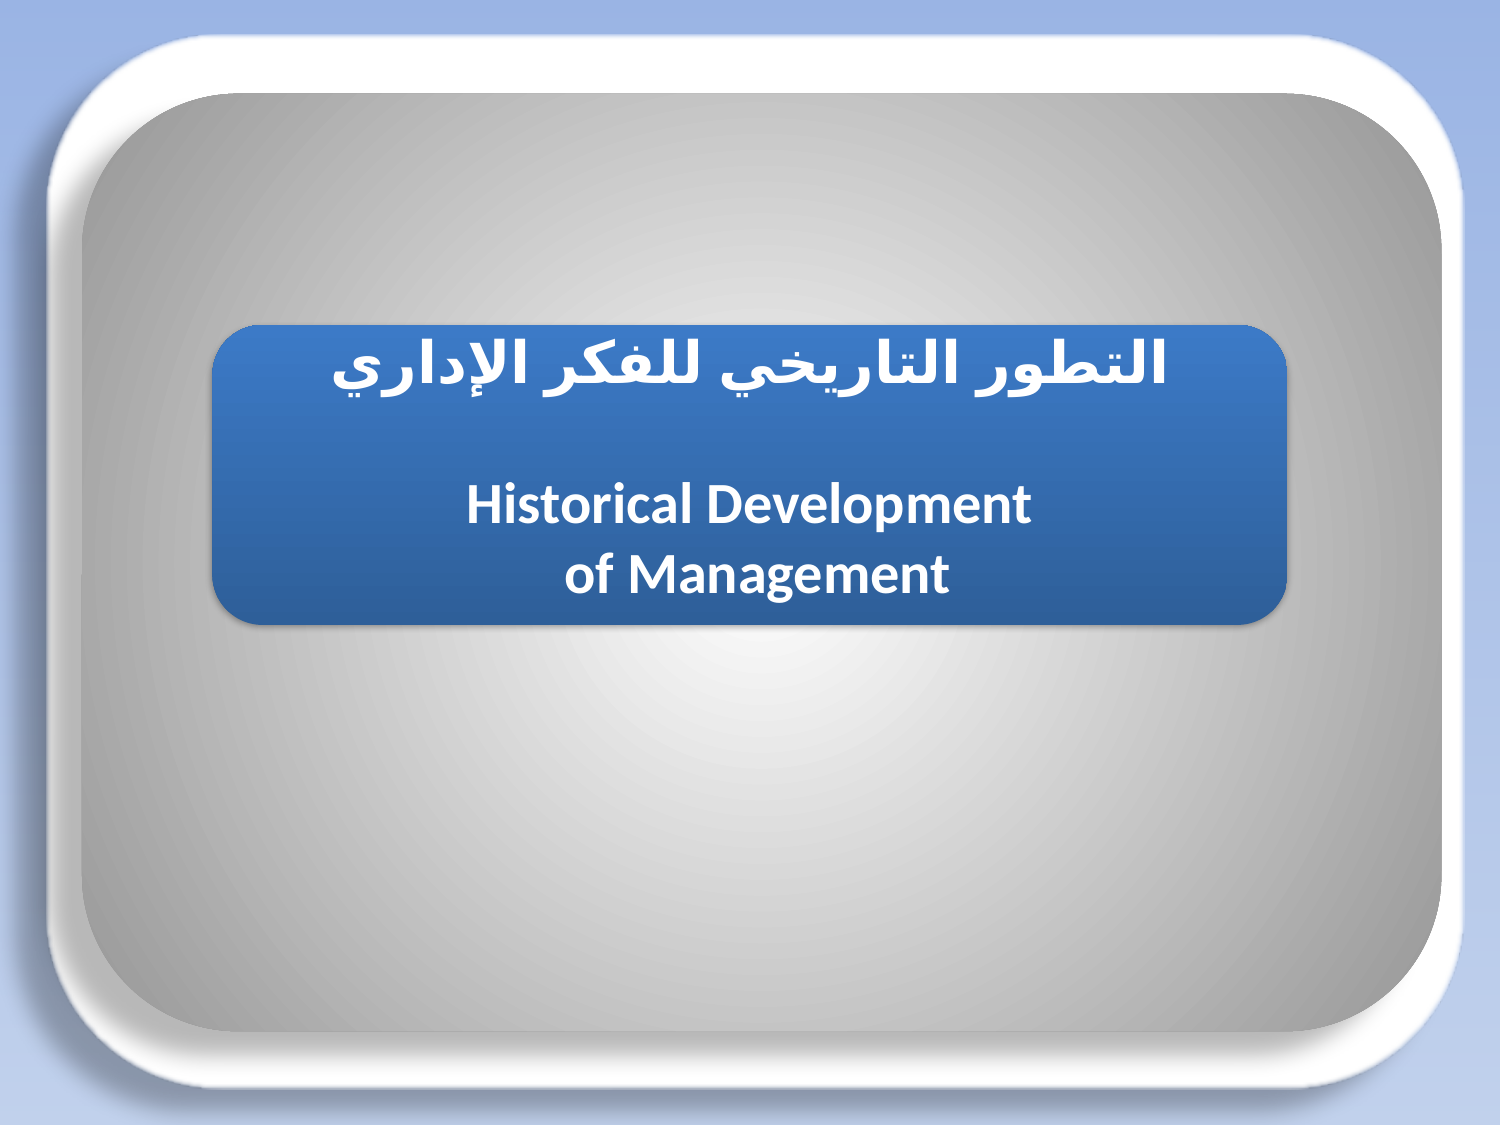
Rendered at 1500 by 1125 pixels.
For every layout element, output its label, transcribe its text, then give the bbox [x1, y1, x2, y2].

text_box [79, 91, 1444, 1034]
text_box التطور التاريخي للفكر الإداري Historical Development of Management [212, 324, 1288, 625]
text_box [49, 34, 1468, 1089]
text_box [0, 0, 1500, 1125]
